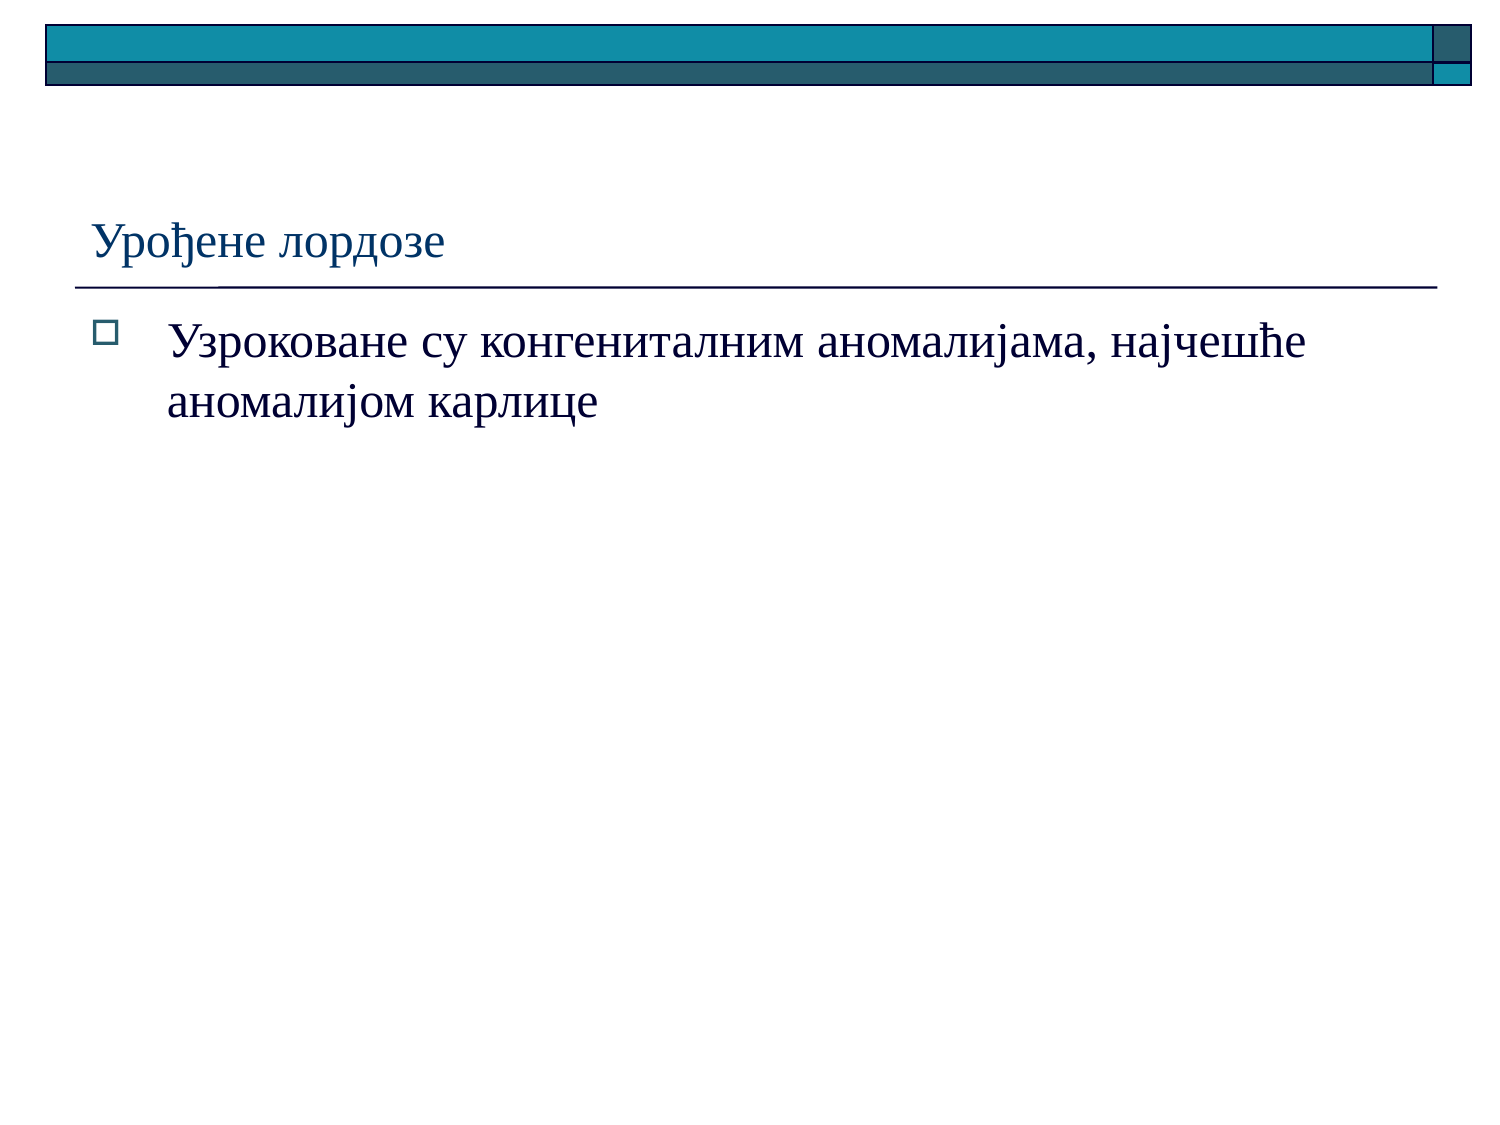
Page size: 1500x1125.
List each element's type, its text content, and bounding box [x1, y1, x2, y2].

title Урођене лордозе [75, 87, 1425, 275]
list Узроковане су конгениталним аномалијама, најчешће аномалијом карлице [75, 299, 1425, 1006]
